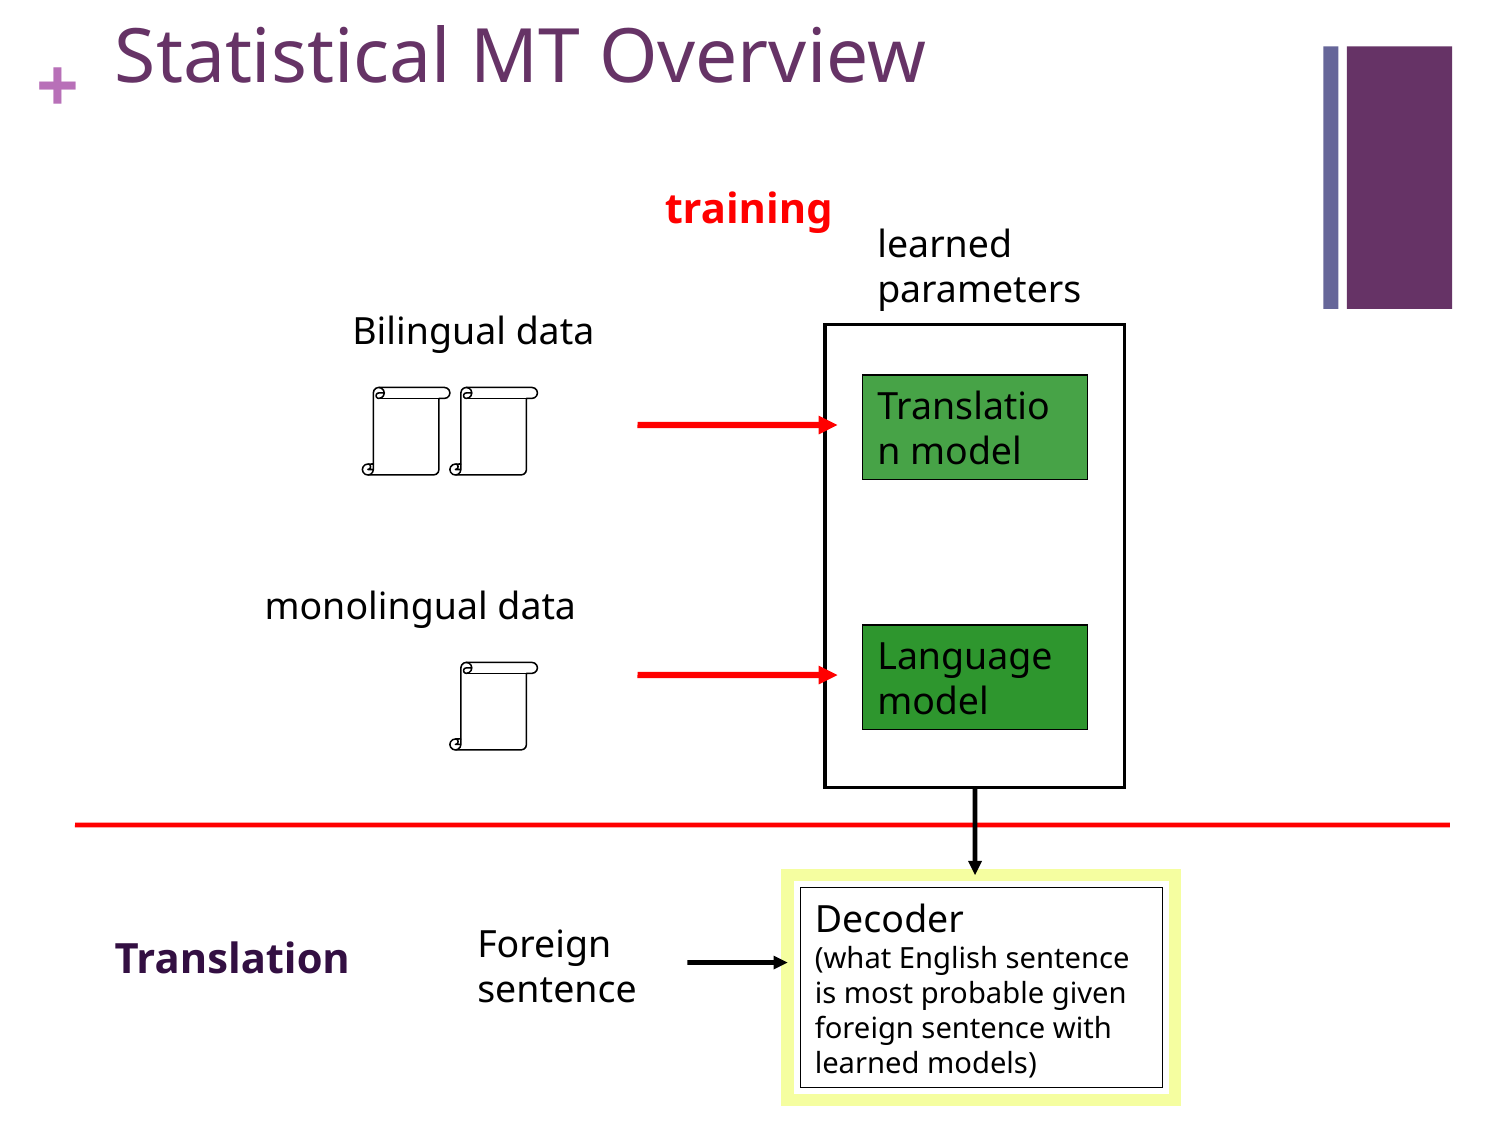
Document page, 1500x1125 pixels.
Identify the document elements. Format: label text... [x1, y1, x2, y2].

text_box [687, 956, 788, 969]
text_box Translation [99, 924, 388, 990]
text_box Decoder (what English sentence is most probable given foreign sentence with learned models) [799, 887, 1163, 1087]
text_box [449, 387, 538, 475]
text_box training [650, 174, 913, 240]
title Statistical MT Overview [99, 0, 1450, 188]
text_box [449, 662, 538, 750]
text_box Bilingual data [337, 299, 700, 360]
text_box [968, 787, 982, 875]
text_box [787, 874, 1175, 1100]
text_box Translation model [862, 374, 1088, 480]
text_box [362, 387, 450, 475]
text_box [637, 418, 838, 432]
text_box [637, 668, 838, 682]
text_box [824, 324, 1125, 788]
text_box monolingual data [249, 574, 613, 635]
text_box learned parameters [862, 212, 1100, 318]
text_box Foreign sentence [462, 912, 713, 1018]
text_box Language model [862, 624, 1088, 730]
